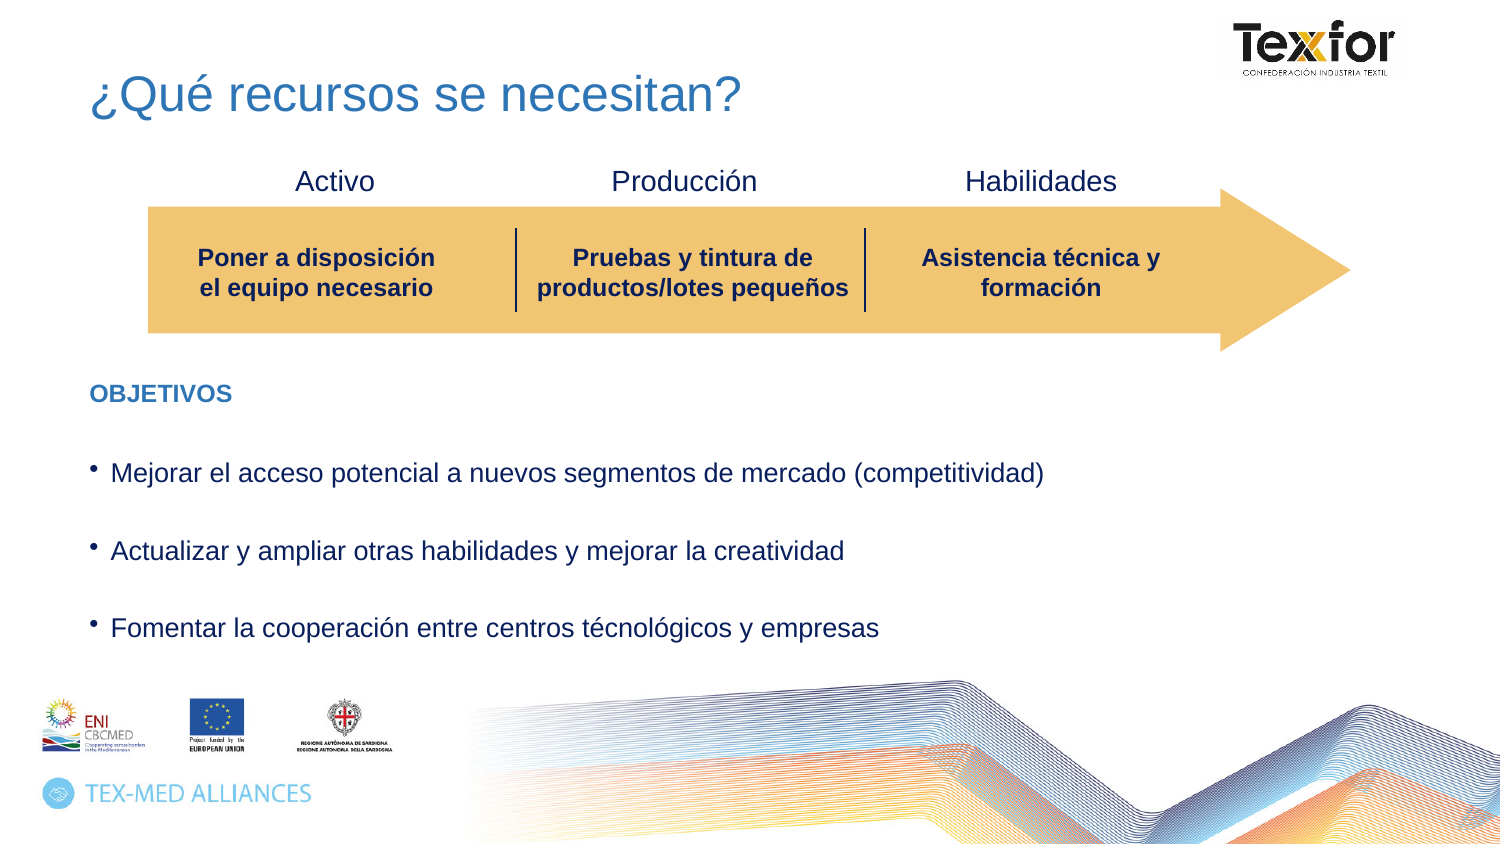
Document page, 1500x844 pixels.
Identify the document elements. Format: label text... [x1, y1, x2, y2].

text_box OBJETIVOS Mejorar el acceso potencial a nuevos segmentos de mercado (competitividad) Actualizar y ampliar otras habilidades y mejorar la creatividad Fomentar la cooperación entre centros técnológicos y empresas [81, 364, 1392, 651]
text_box Activo [224, 154, 447, 205]
picture [0, 0, 1500, 844]
text_box Habilidades [917, 154, 1165, 205]
text_box Producción [573, 154, 796, 205]
text_box Pruebas y tintura de productos/lotes pequeños [525, 233, 862, 309]
text_box Poner a disposición el equipo necesario [187, 233, 447, 309]
text_box [147, 206, 1220, 334]
text_box Asistencia técnica y formación [894, 233, 1188, 309]
text_box ¿Qué recursos se necesitan? [83, 56, 1316, 128]
text_box [1188, 188, 1351, 352]
